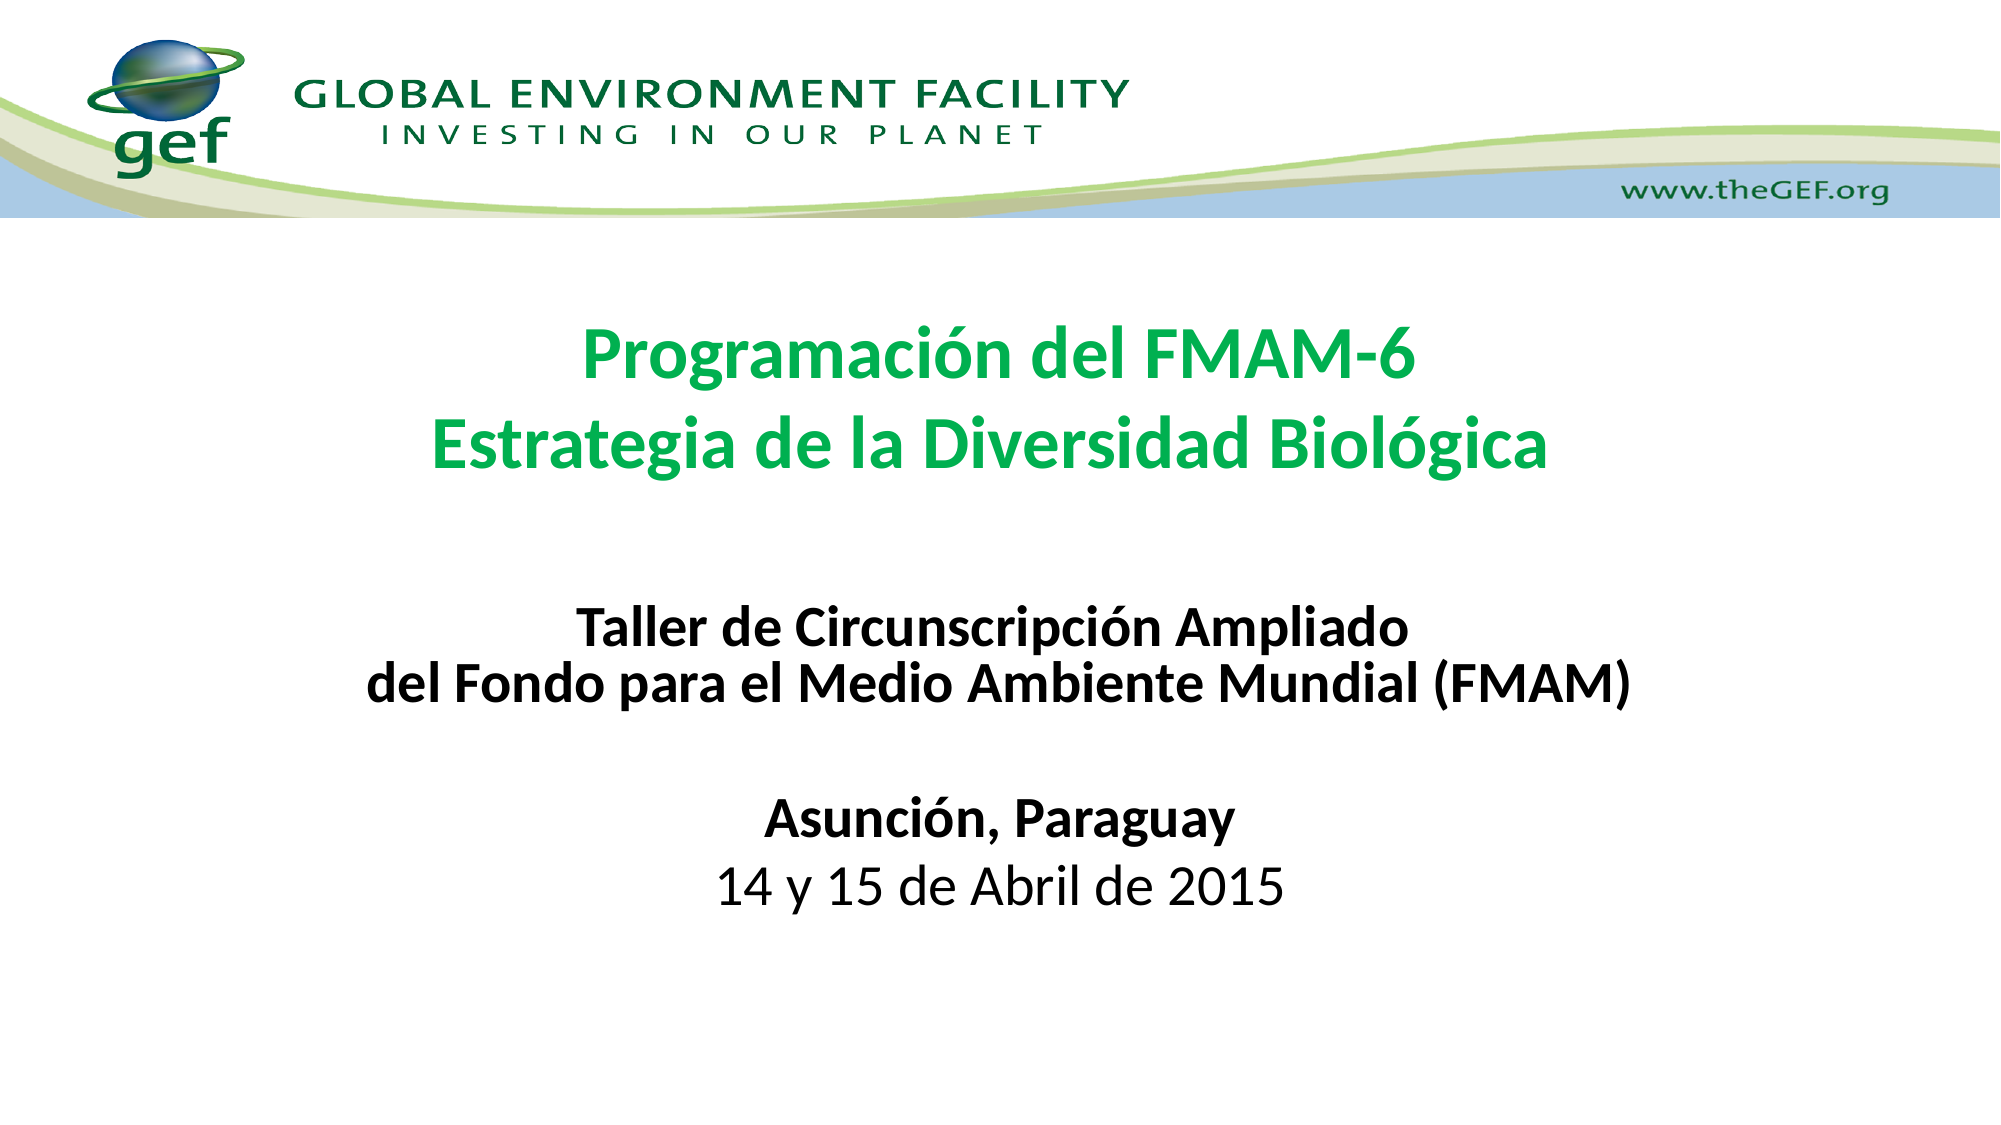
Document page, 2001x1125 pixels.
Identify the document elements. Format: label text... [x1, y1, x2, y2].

picture [0, 12, 2000, 218]
subtitle Taller de Circunscripción Ampliado del Fondo para el Medio Ambiente Mundial (FMAM) Asunción, Paraguay 14 y 15 de Abril de 2015 [299, 512, 1701, 801]
title Programación del FMAM-6 Estrategia de la Diversidad Biológica [99, 299, 1901, 488]
